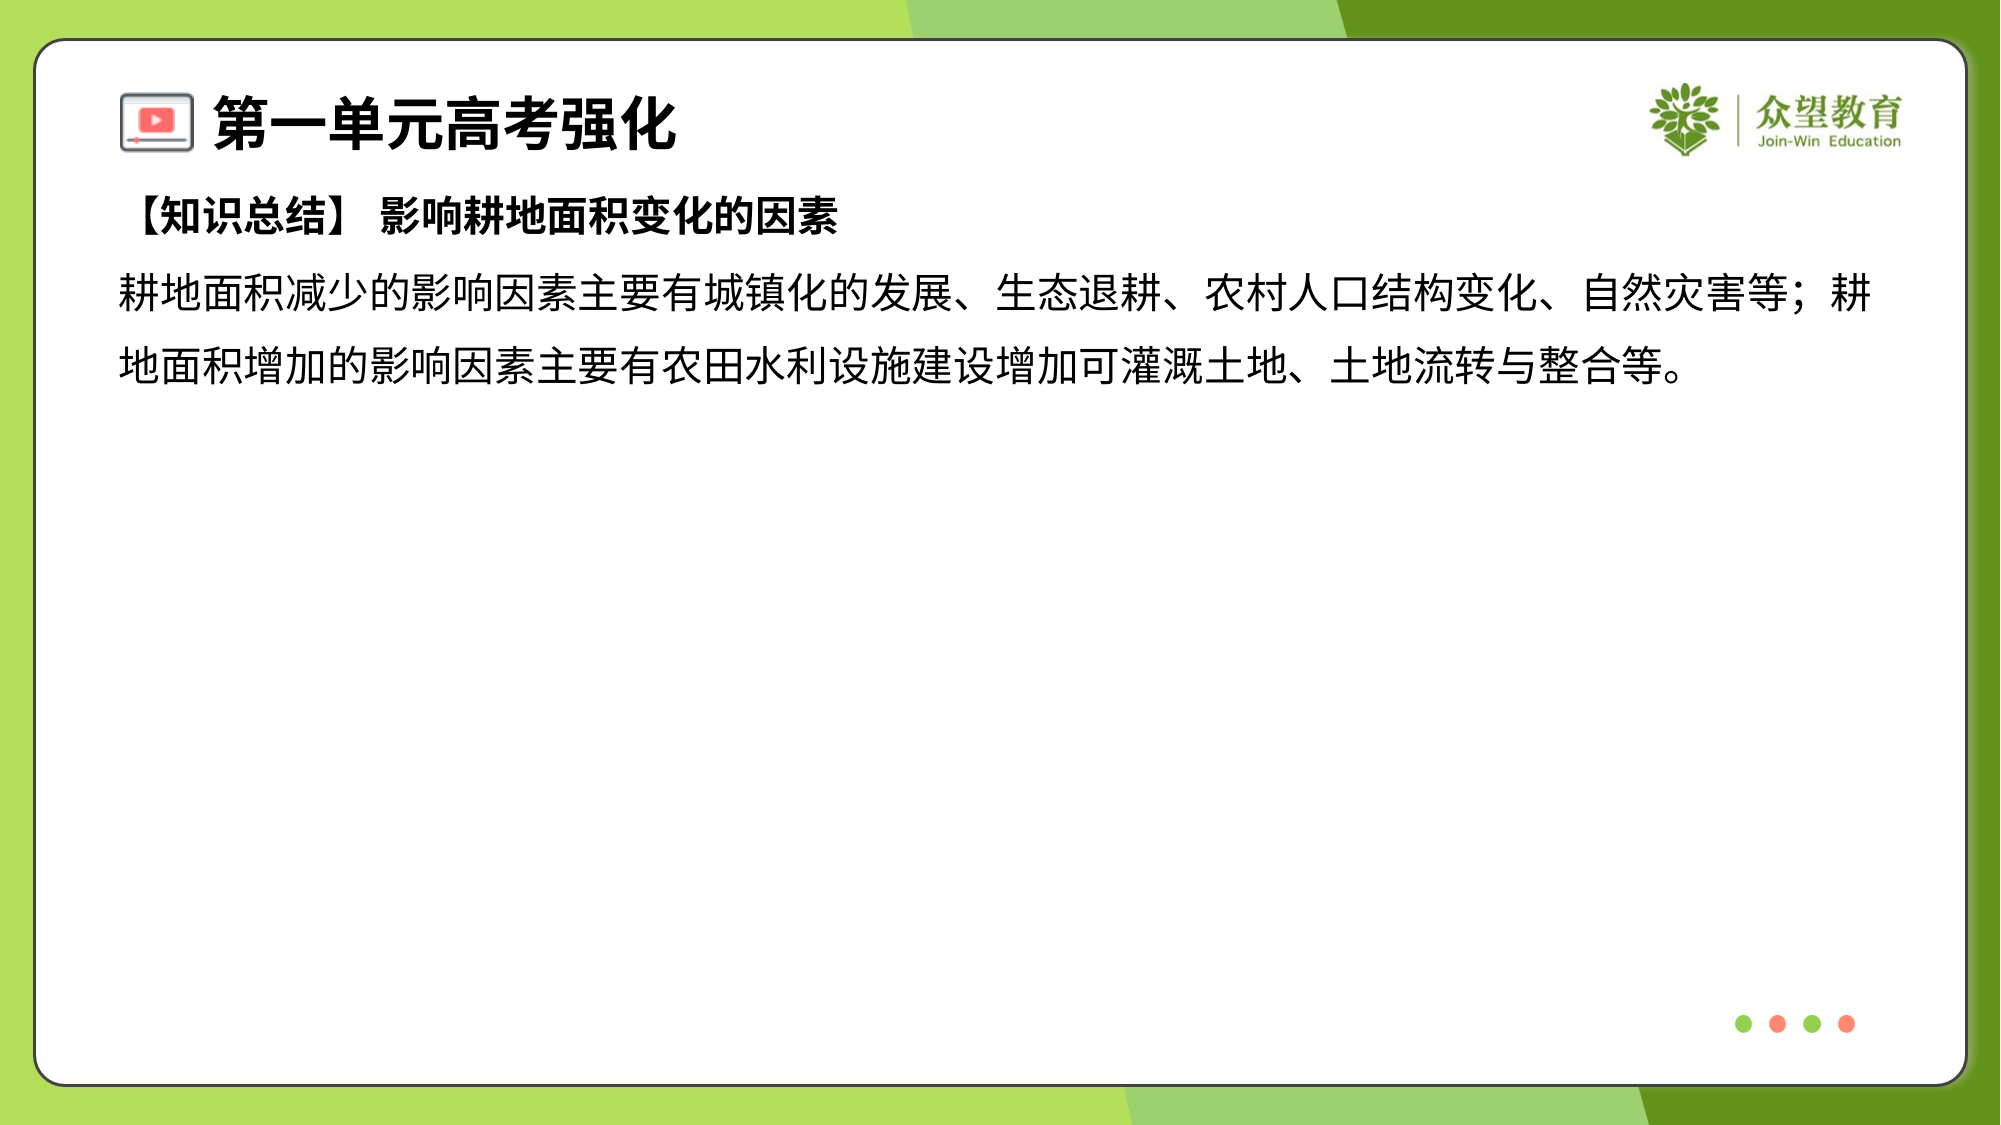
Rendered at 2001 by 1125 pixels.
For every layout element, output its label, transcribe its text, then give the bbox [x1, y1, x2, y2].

picture [0, 0, 2000, 1125]
text_box 【知识总结】 影响耕地面积变化的因素 耕地面积减少的影响因素主要有城镇化的发展、生态退耕、农村人口结构变化、自然灾害等；耕 地面积增加的影响因素主要有农田水利设施建设增加可灌溉土地、土地流转与整合等。 [118, 164, 1883, 383]
